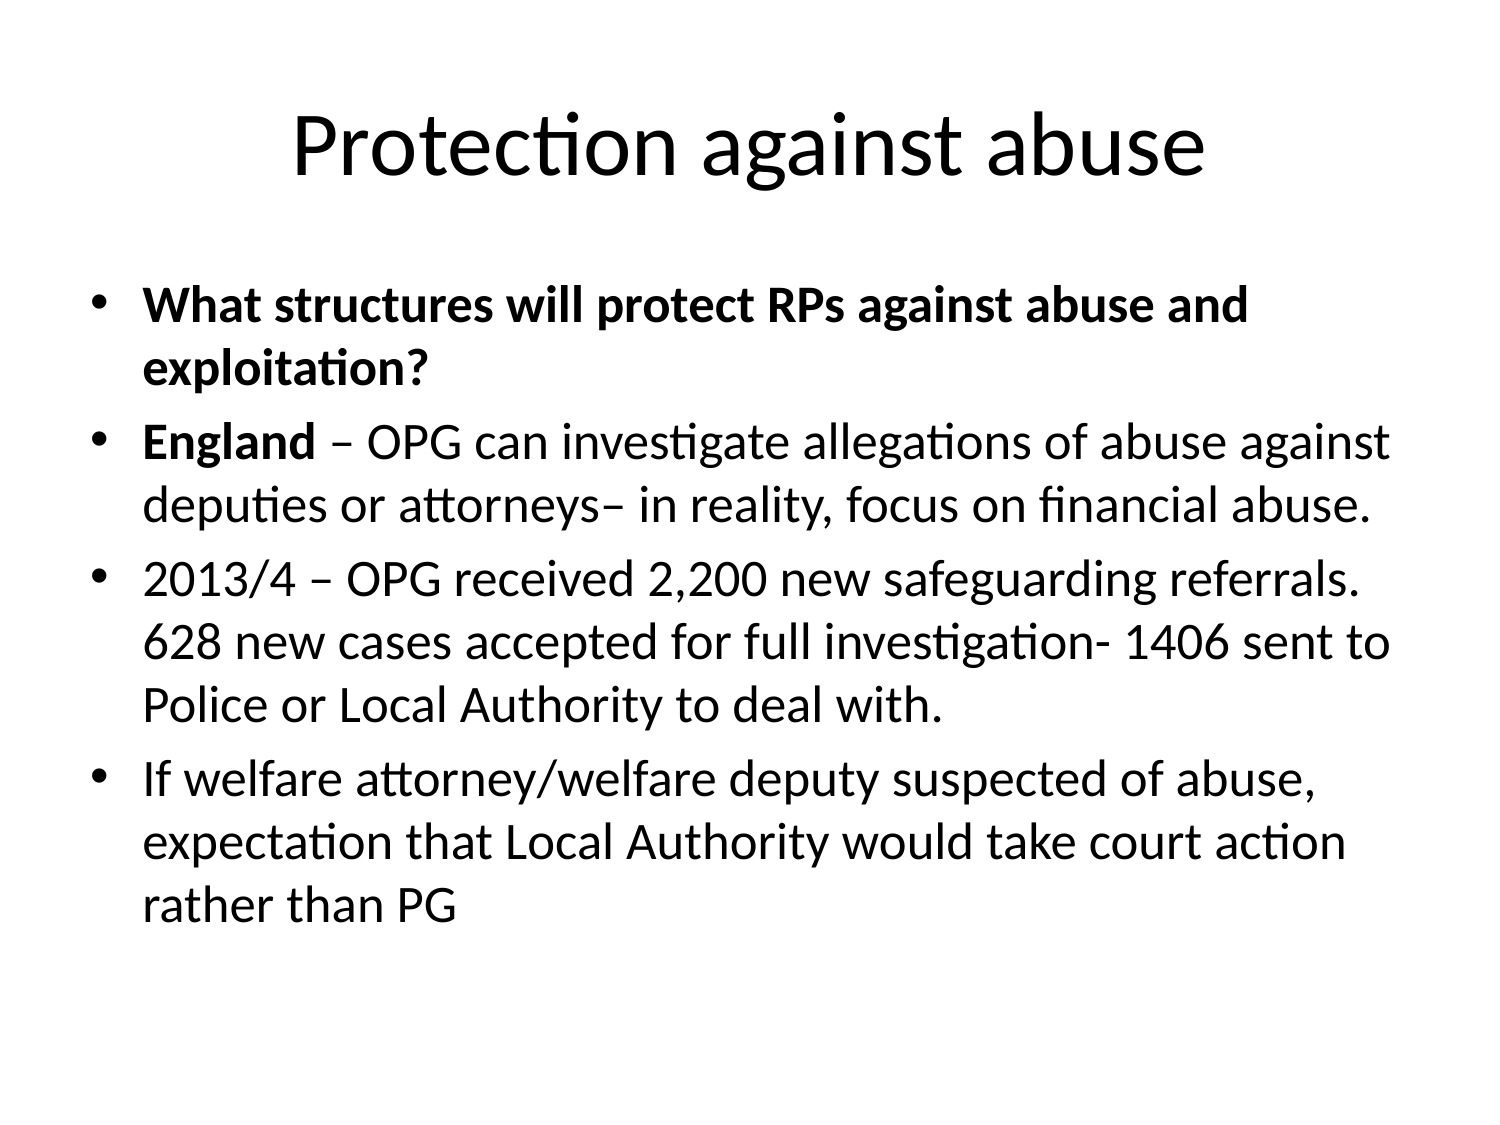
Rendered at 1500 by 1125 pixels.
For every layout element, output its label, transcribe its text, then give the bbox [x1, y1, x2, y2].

title Protection against abuse [75, 45, 1425, 233]
list What structures will protect RPs against abuse and exploitation? England – OPG can investigate allegations of abuse against deputies or attorneys– in reality, focus on financial abuse. 2013/4 – OPG received 2,200 new safeguarding referrals. 628 new cases accepted for full investigation- 1406 sent to Police or Local Authority to deal with. If welfare attorney/welfare deputy suspected of abuse, expectation that Local Authority would take court action rather than PG [75, 262, 1425, 1005]
